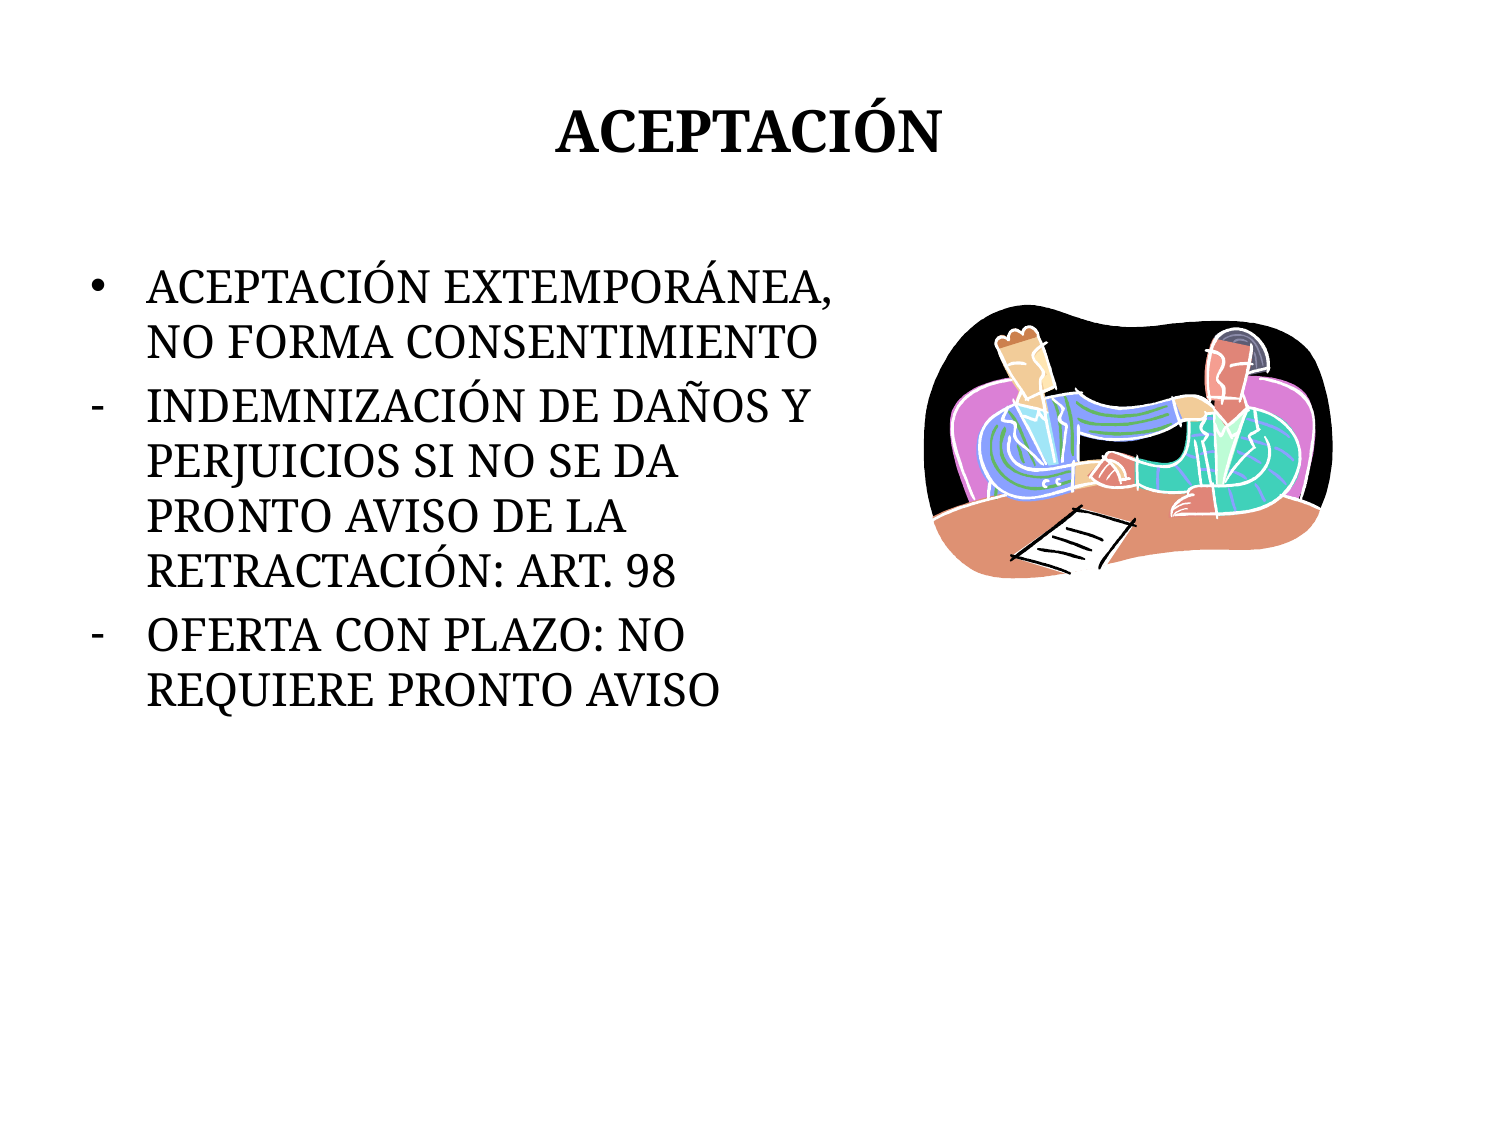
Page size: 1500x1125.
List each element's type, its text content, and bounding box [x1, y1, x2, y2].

list ACEPTACIÓN EXTEMPORÁNEA, NO FORMA CONSENTIMIENTO INDEMNIZACIÓN DE DAÑOS Y PERJUICIOS SI NO SE DA PRONTO AVISO DE LA RETRACTACIÓN: ART. 98 OFERTA CON PLAZO: NO REQUIERE PRONTO AVISO [75, 249, 875, 1025]
title ACEPTACIÓN [75, 45, 1425, 213]
picture [918, 299, 1338, 584]
